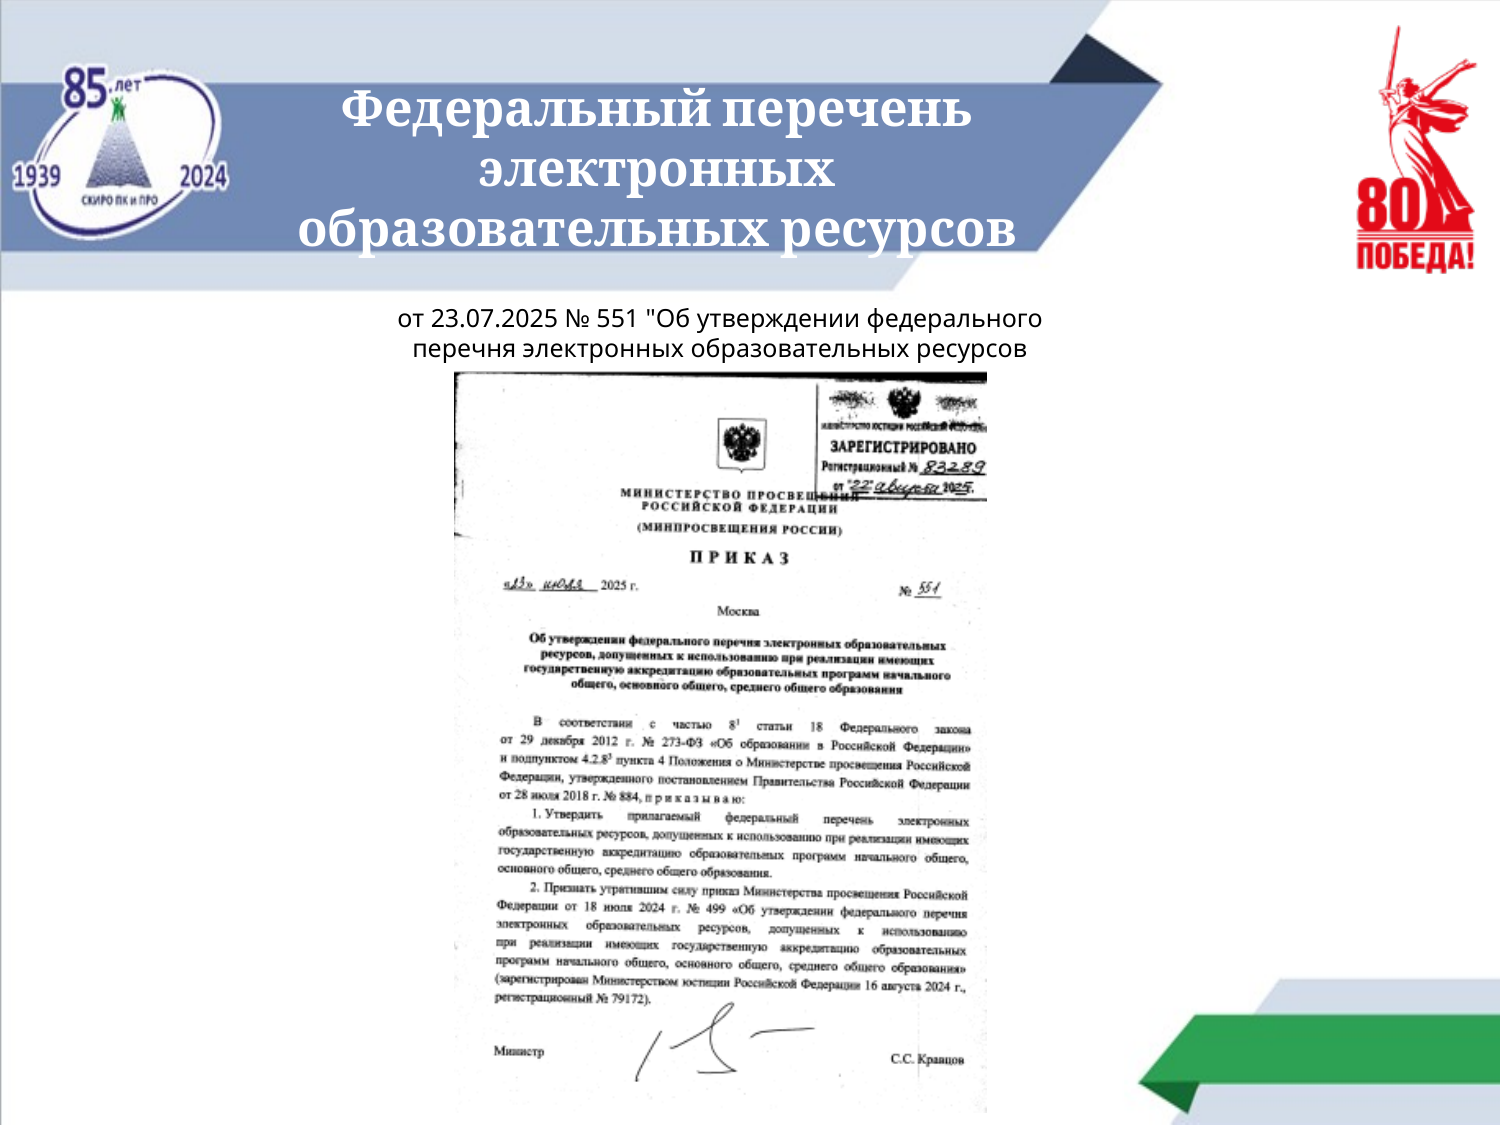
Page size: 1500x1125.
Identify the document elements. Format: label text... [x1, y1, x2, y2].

picture [0, 0, 1500, 1125]
title Федеральный перечень электронных образовательных ресурсов [242, 101, 1073, 231]
text_box от 23.07.2025 № 551 "Об утверждении федерального перечня электронных образовательных ресурсов [345, 295, 1096, 370]
